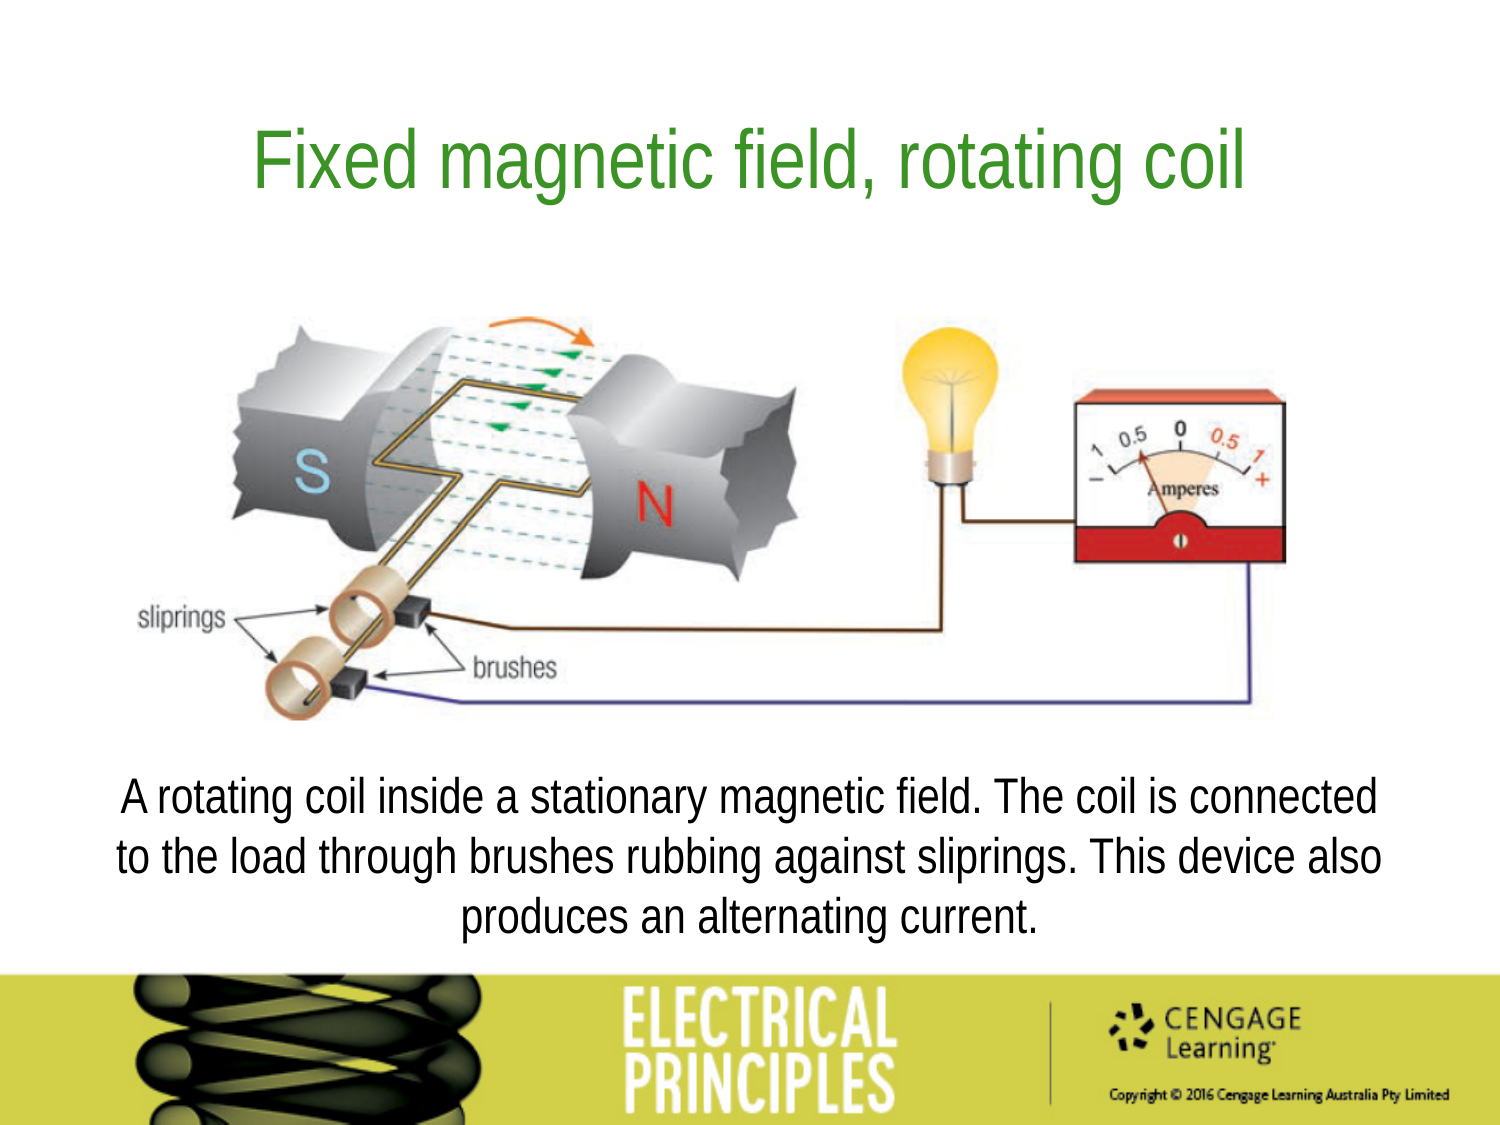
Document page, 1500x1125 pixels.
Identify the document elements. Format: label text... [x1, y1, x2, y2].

picture [0, 207, 1500, 1125]
title Fixed magnetic field, rotating coil [0, 0, 1500, 207]
text_box A rotating coil inside a stationary magnetic field. The coil is connected to the load through brushes rubbing against sliprings. This device also produces an alternating current. [100, 755, 1400, 951]
